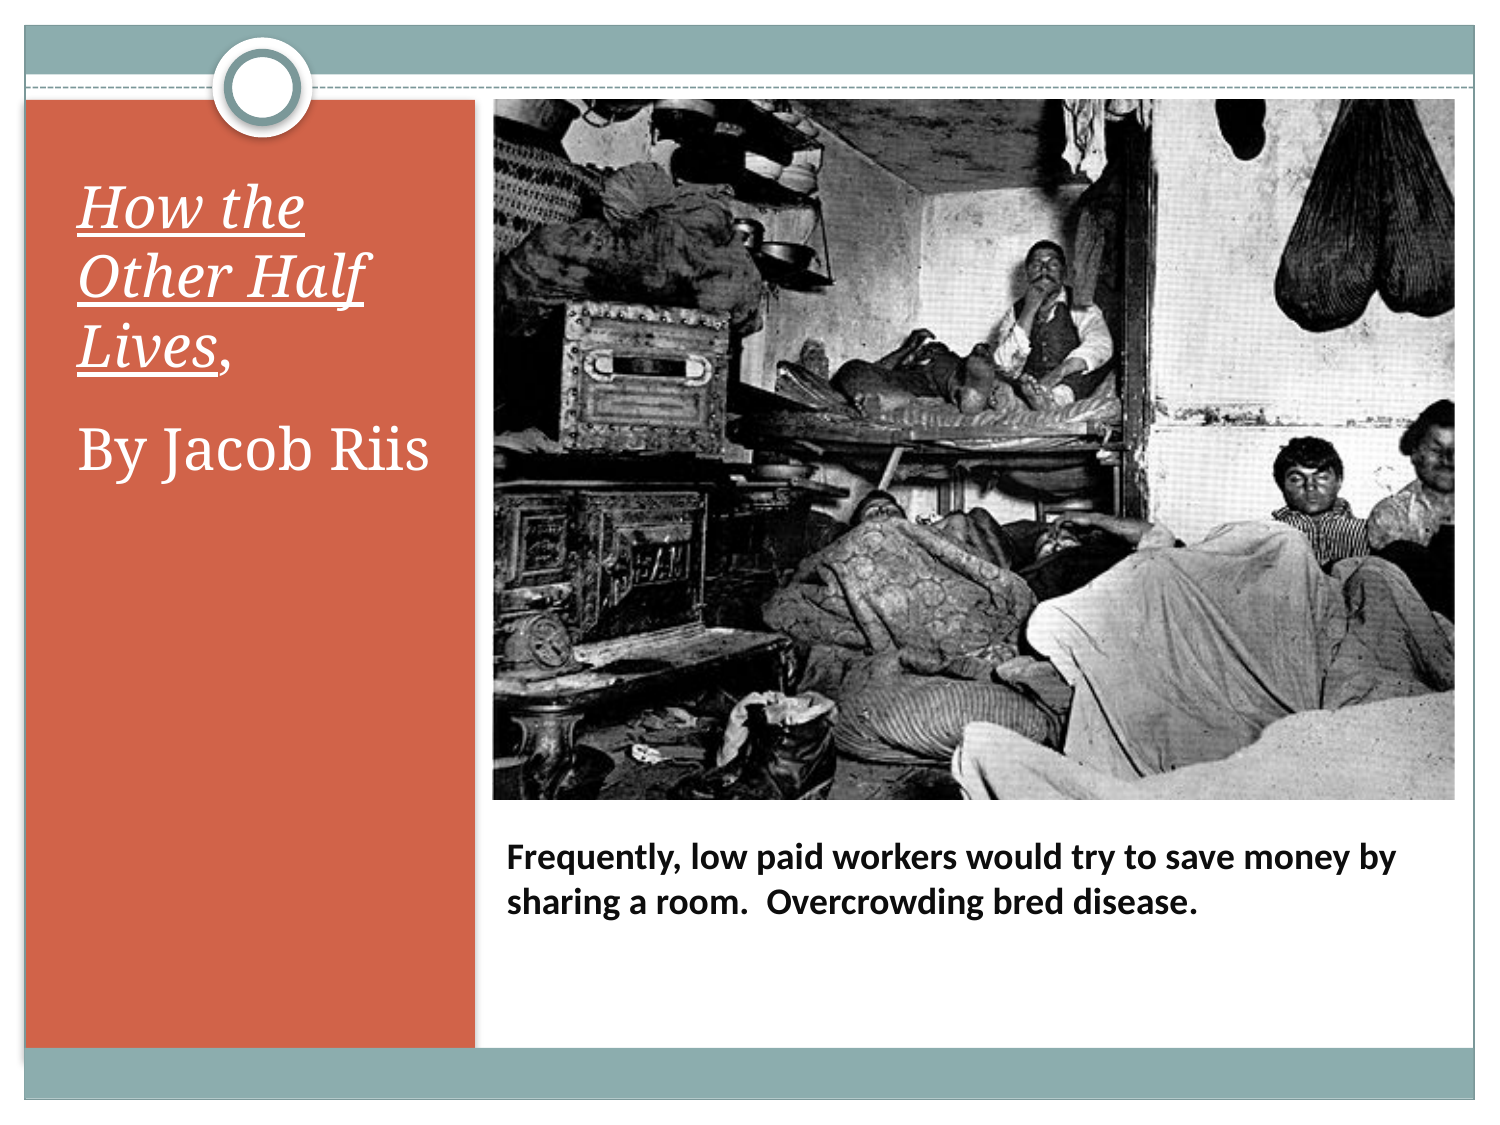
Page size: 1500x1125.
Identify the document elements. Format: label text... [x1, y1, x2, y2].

title Frequently, low paid workers would try to save money by sharing a room. Overcrowding bred disease. [492, 825, 1455, 1025]
picture [491, 99, 1455, 801]
list How the Other Half Lives, By Jacob Riis [62, 162, 463, 1025]
